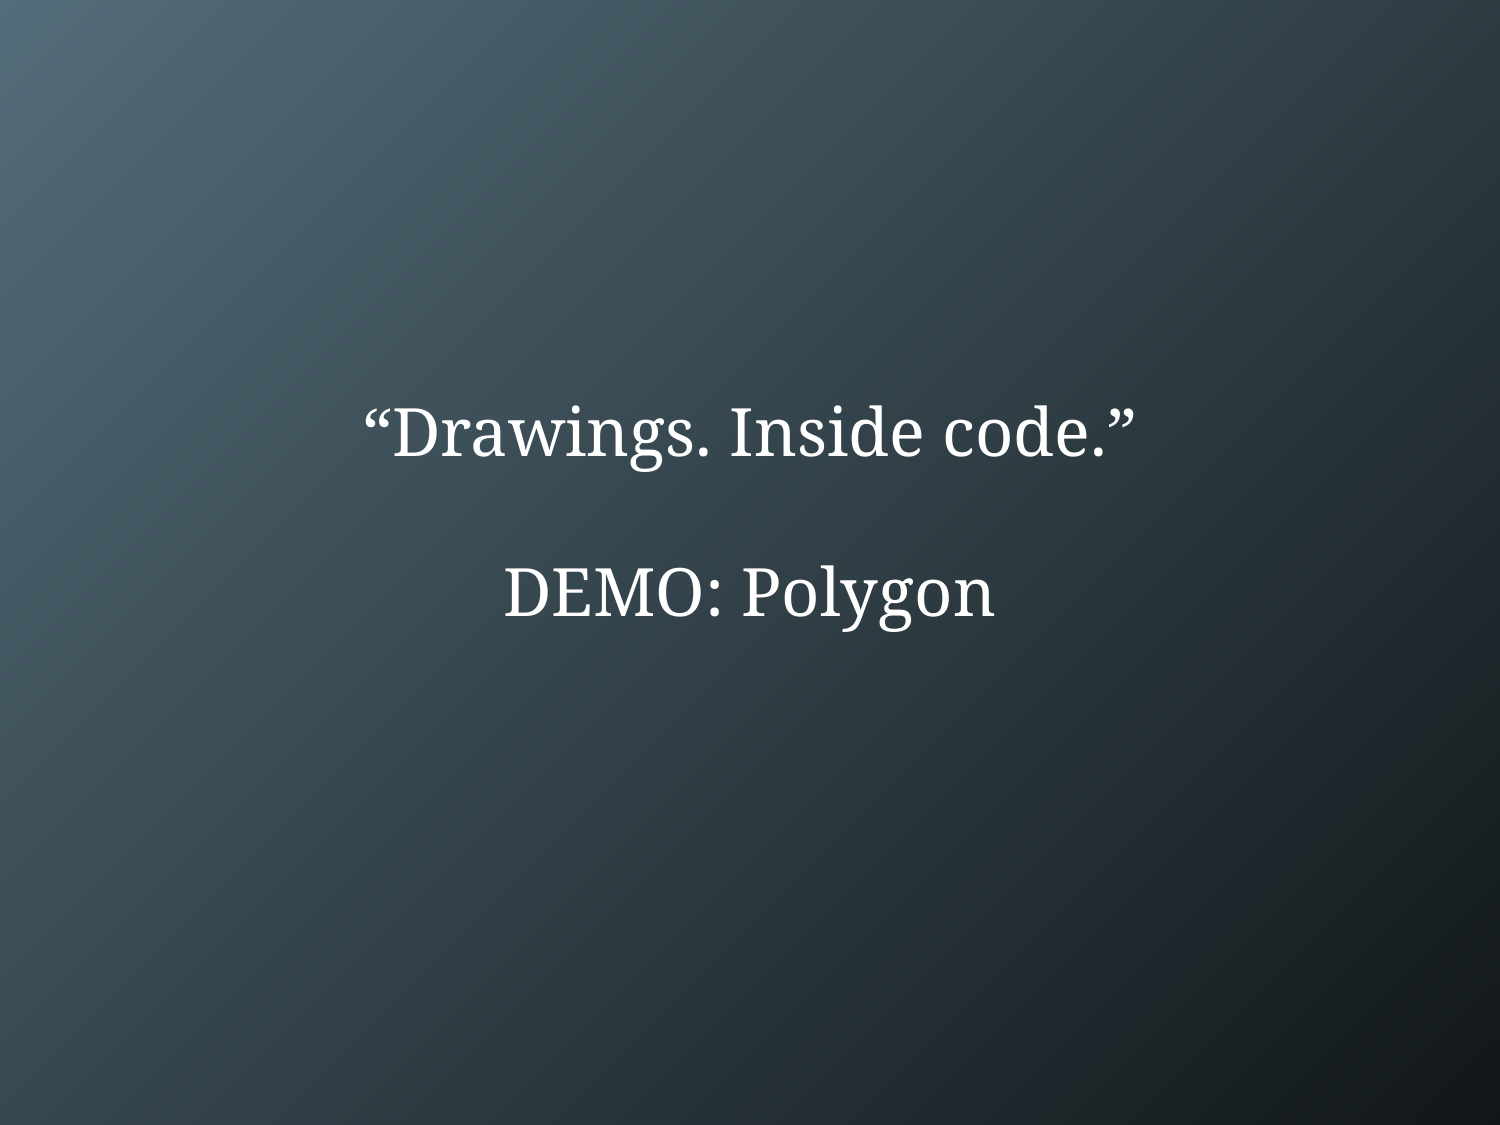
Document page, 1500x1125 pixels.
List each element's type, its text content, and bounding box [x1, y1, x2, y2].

title “Drawings. Inside code.” DEMO: Polygon [112, 326, 1388, 693]
